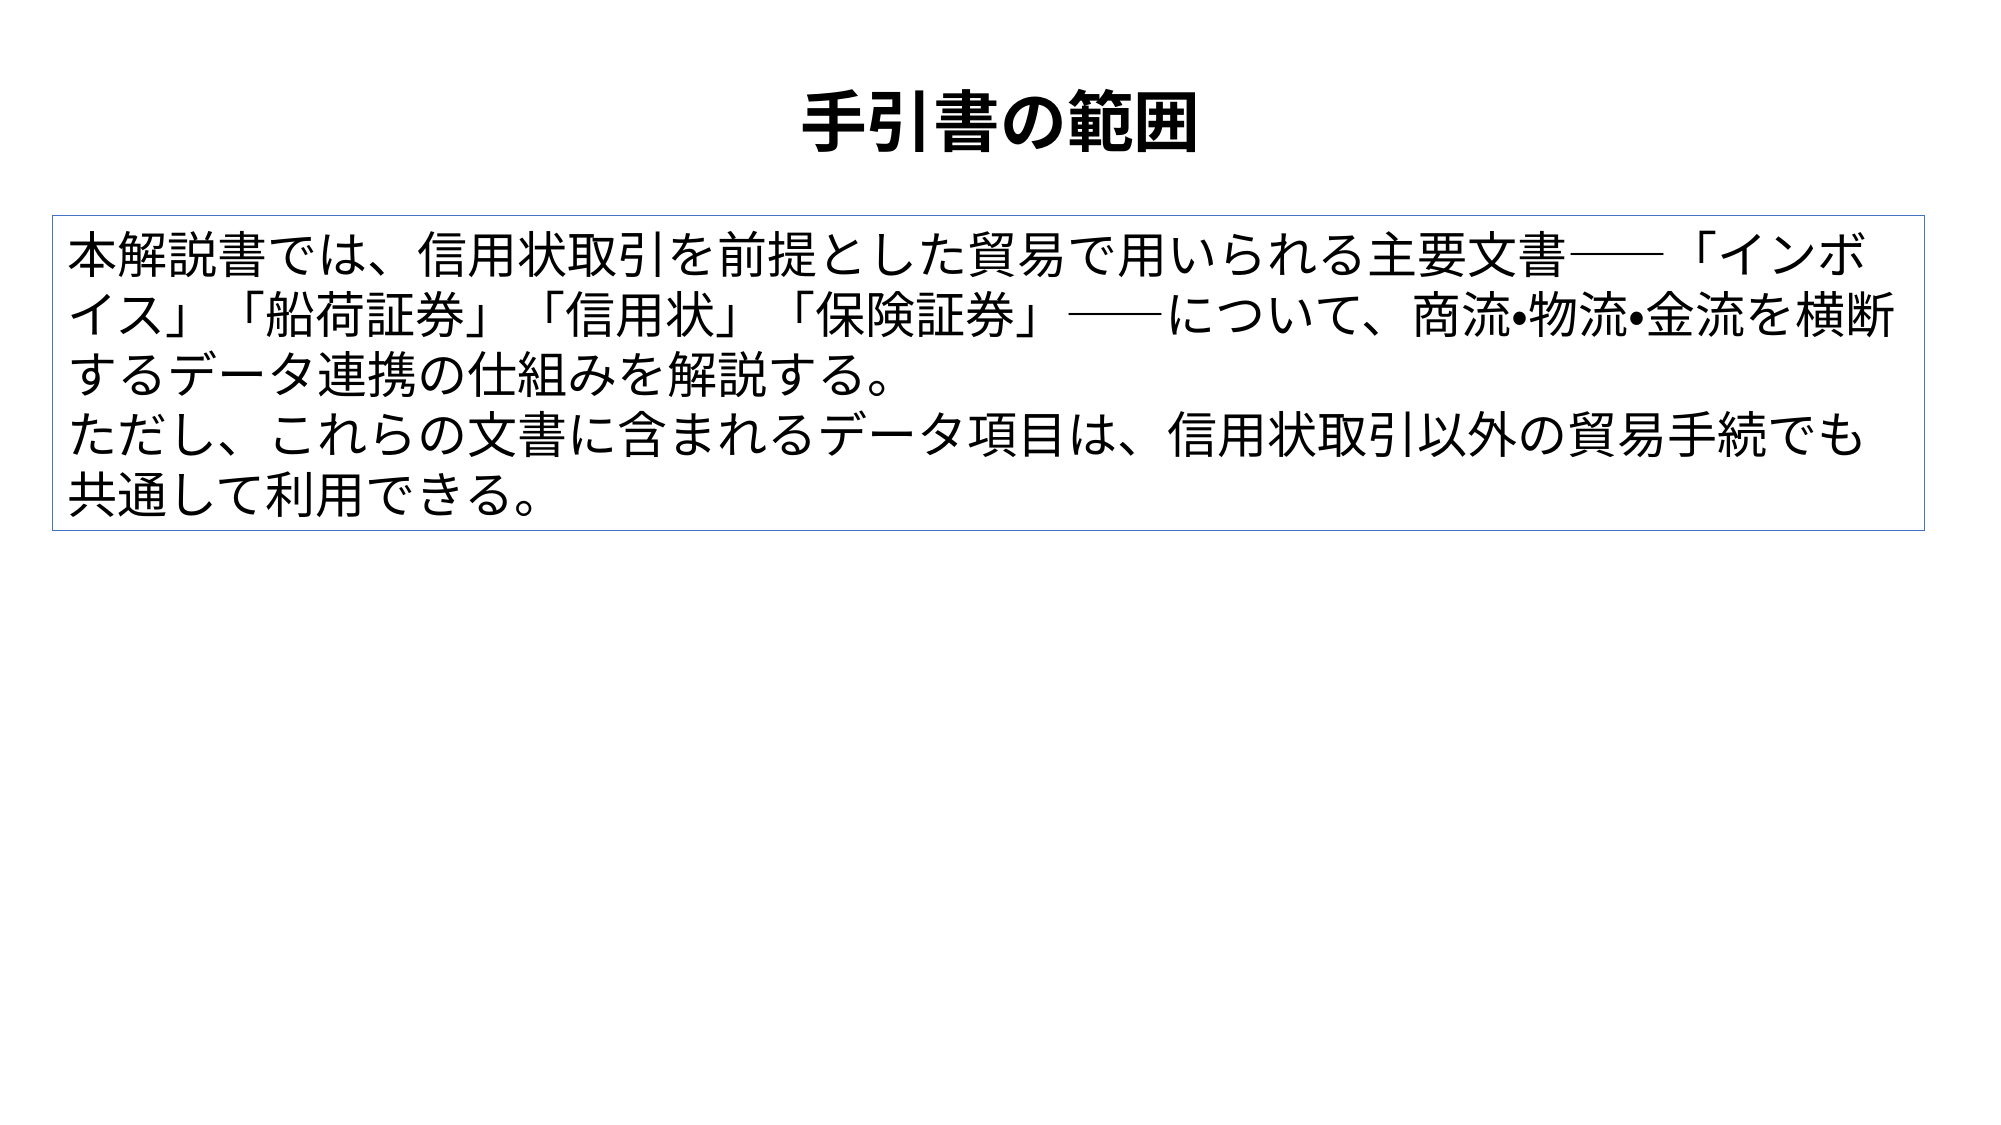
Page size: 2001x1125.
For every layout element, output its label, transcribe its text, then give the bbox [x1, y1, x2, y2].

text_box 本解説書では、信用状取引を前提とした貿易で用いられる主要文書――「インボイス」「船荷証券」「信用状」「保険証券」――について、商流・物流・金流を横断するデータ連携の仕組みを解説する。 ただし、これらの文書に含まれるデータ項目は、信用状取引以外の貿易手続でも共通して利用できる。 [52, 215, 1925, 531]
text_box 手引書の範囲 [287, 71, 1713, 167]
